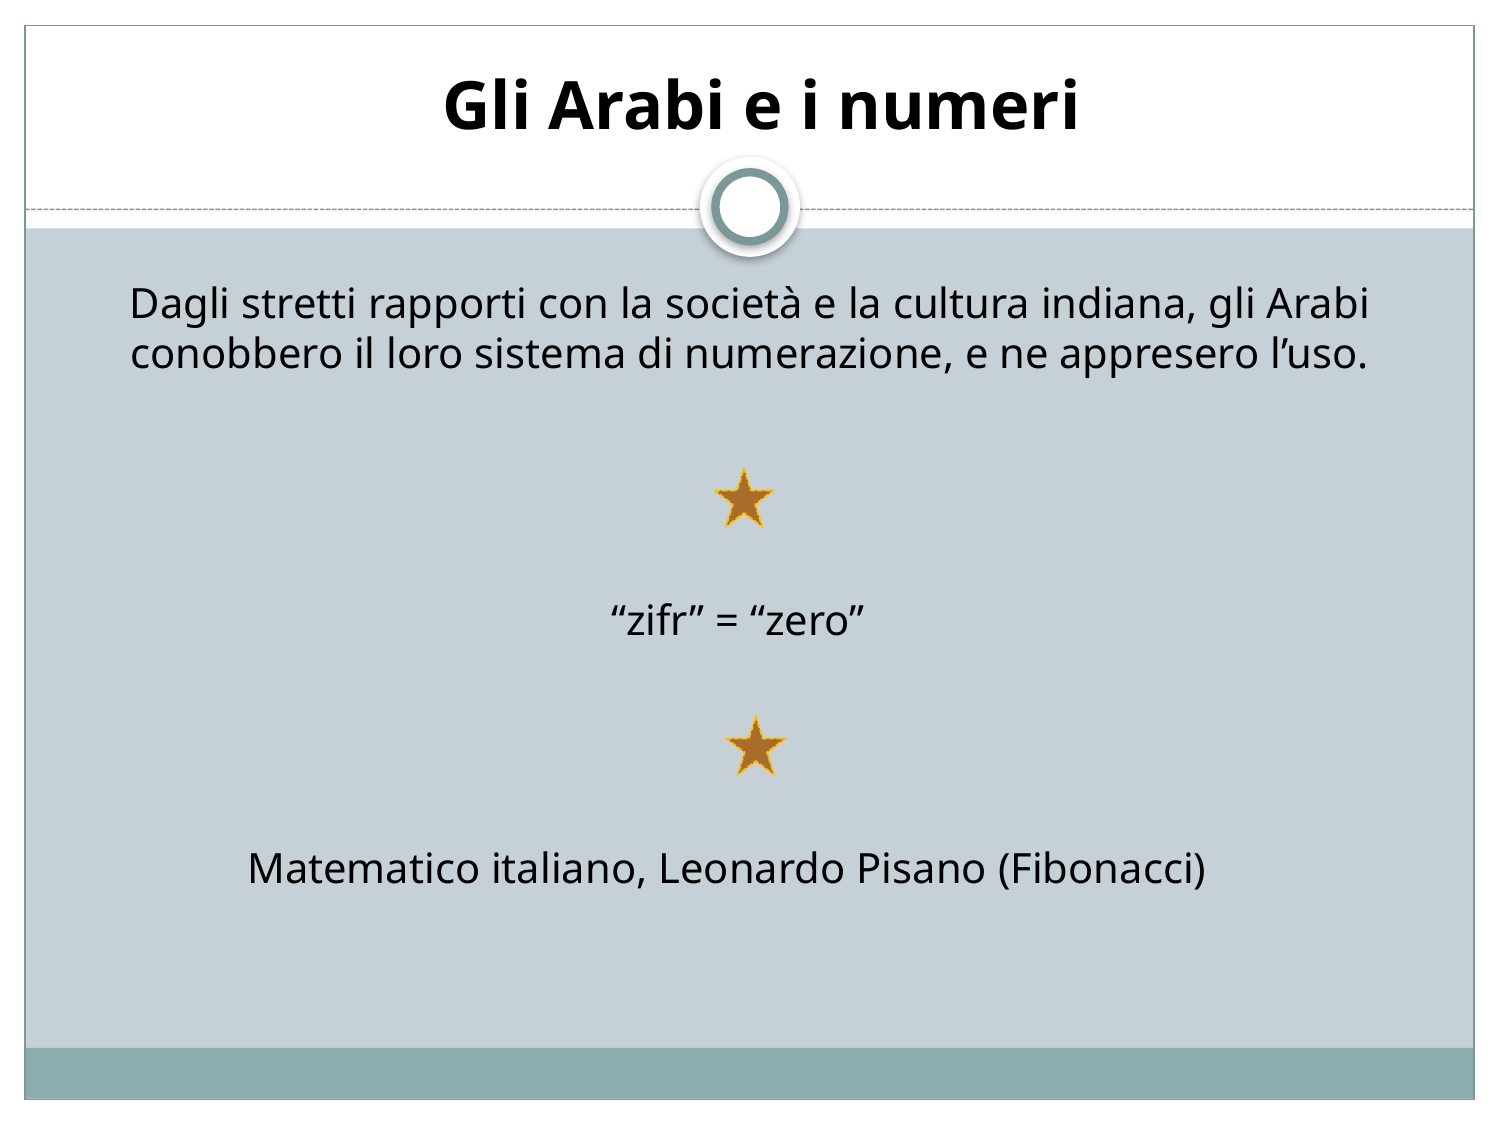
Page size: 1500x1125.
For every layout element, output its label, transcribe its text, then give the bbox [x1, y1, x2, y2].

text_box [725, 715, 787, 776]
text_box [713, 467, 775, 528]
text_box “zifr” = “zero” [596, 586, 880, 651]
text_box Dagli stretti rapporti con la società e la cultura indiana, gli Arabi conobbero il loro sistema di numerazione, e ne appresero l’uso. [100, 269, 1400, 385]
text_box Matematico italiano, Leonardo Pisano (Fibonacci) [230, 834, 1235, 899]
text_box Gli Arabi e i numeri [395, 55, 1146, 150]
